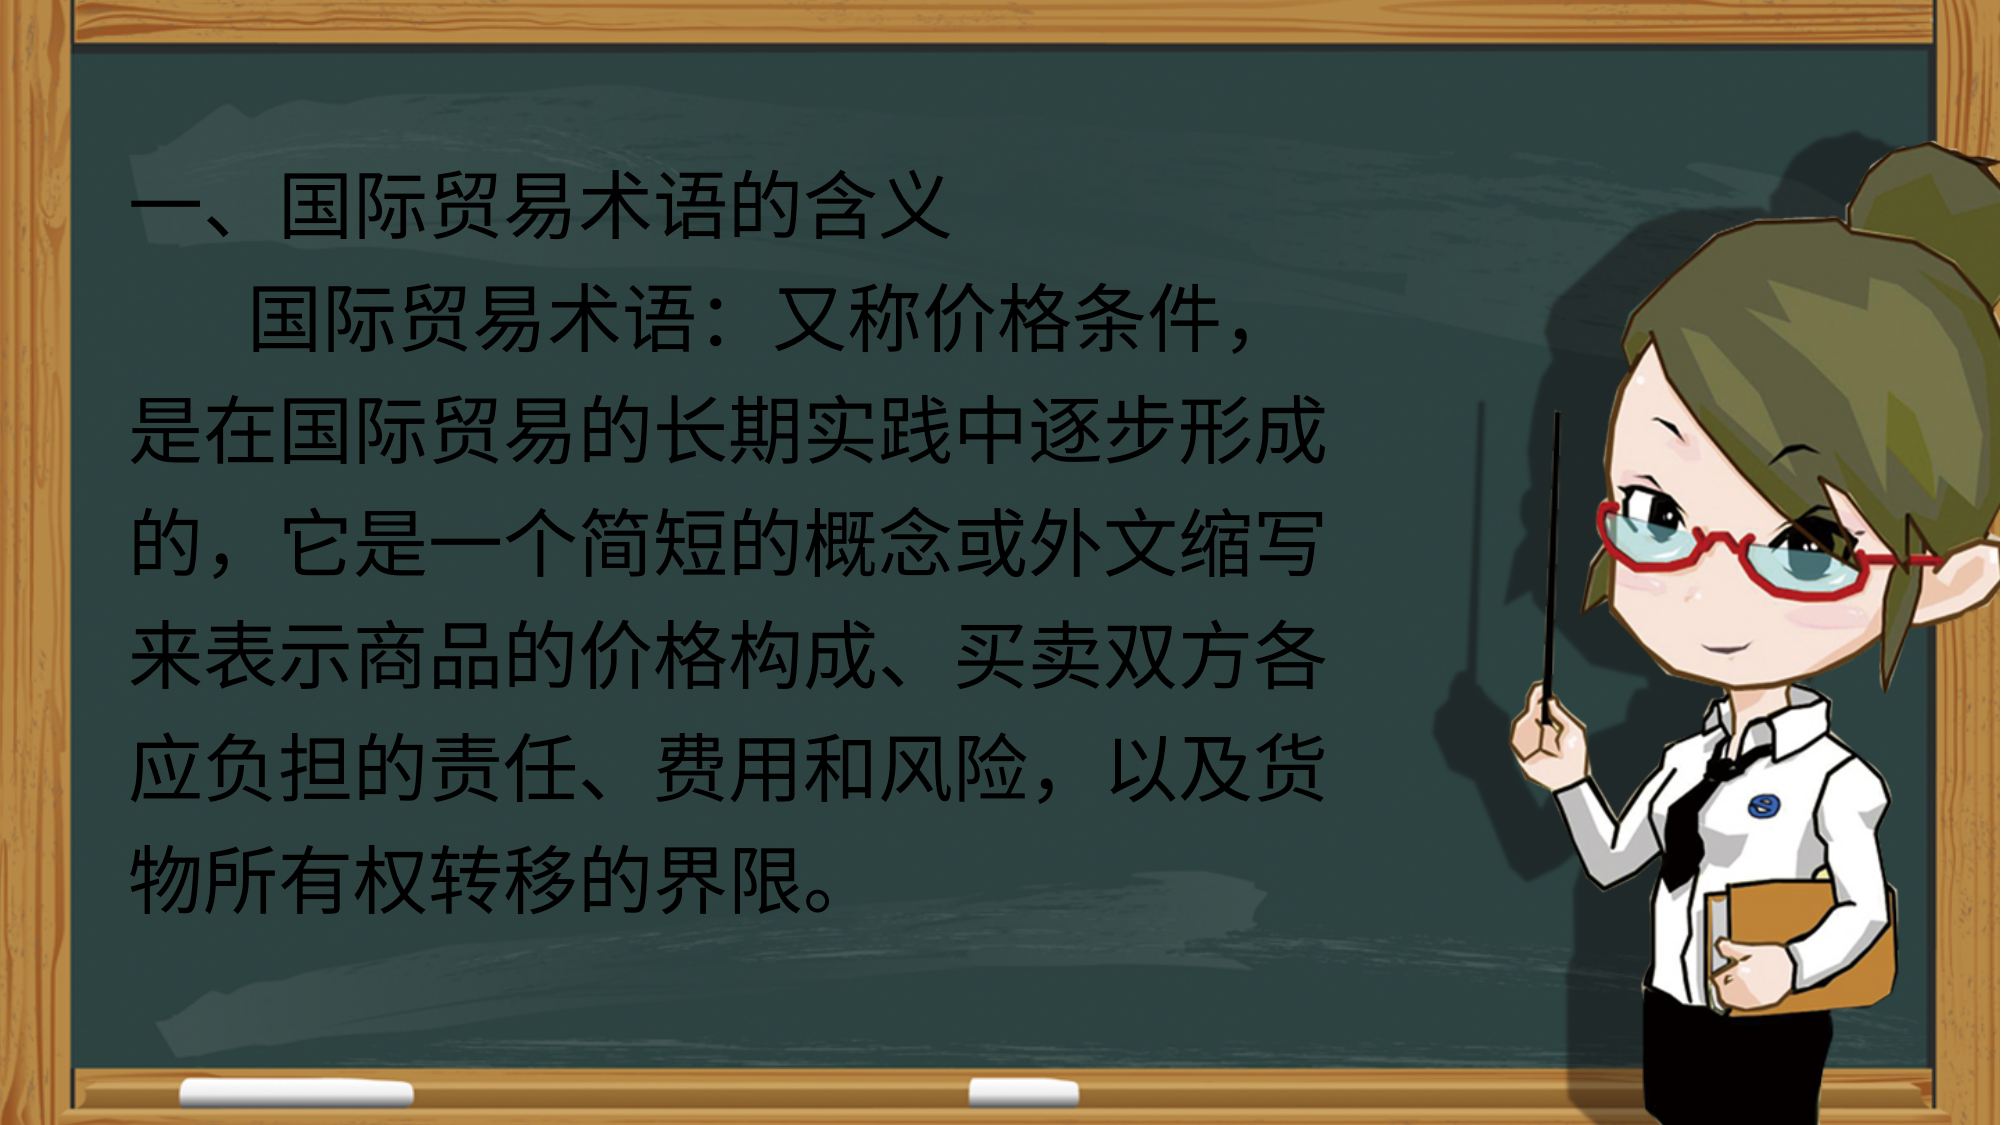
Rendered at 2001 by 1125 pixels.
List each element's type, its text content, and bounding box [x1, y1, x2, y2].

text_box 一、国际贸易术语的含义 国际贸易术语：又称价格条件，是在国际贸易的长期实践中逐步形成的，它是一个简短的概念或外文缩写来表示商品的价格构成、买卖双方各应负担的责任、费用和风险，以及货物所有权转移的界限。 [113, 128, 1362, 931]
picture [0, 0, 2000, 1125]
